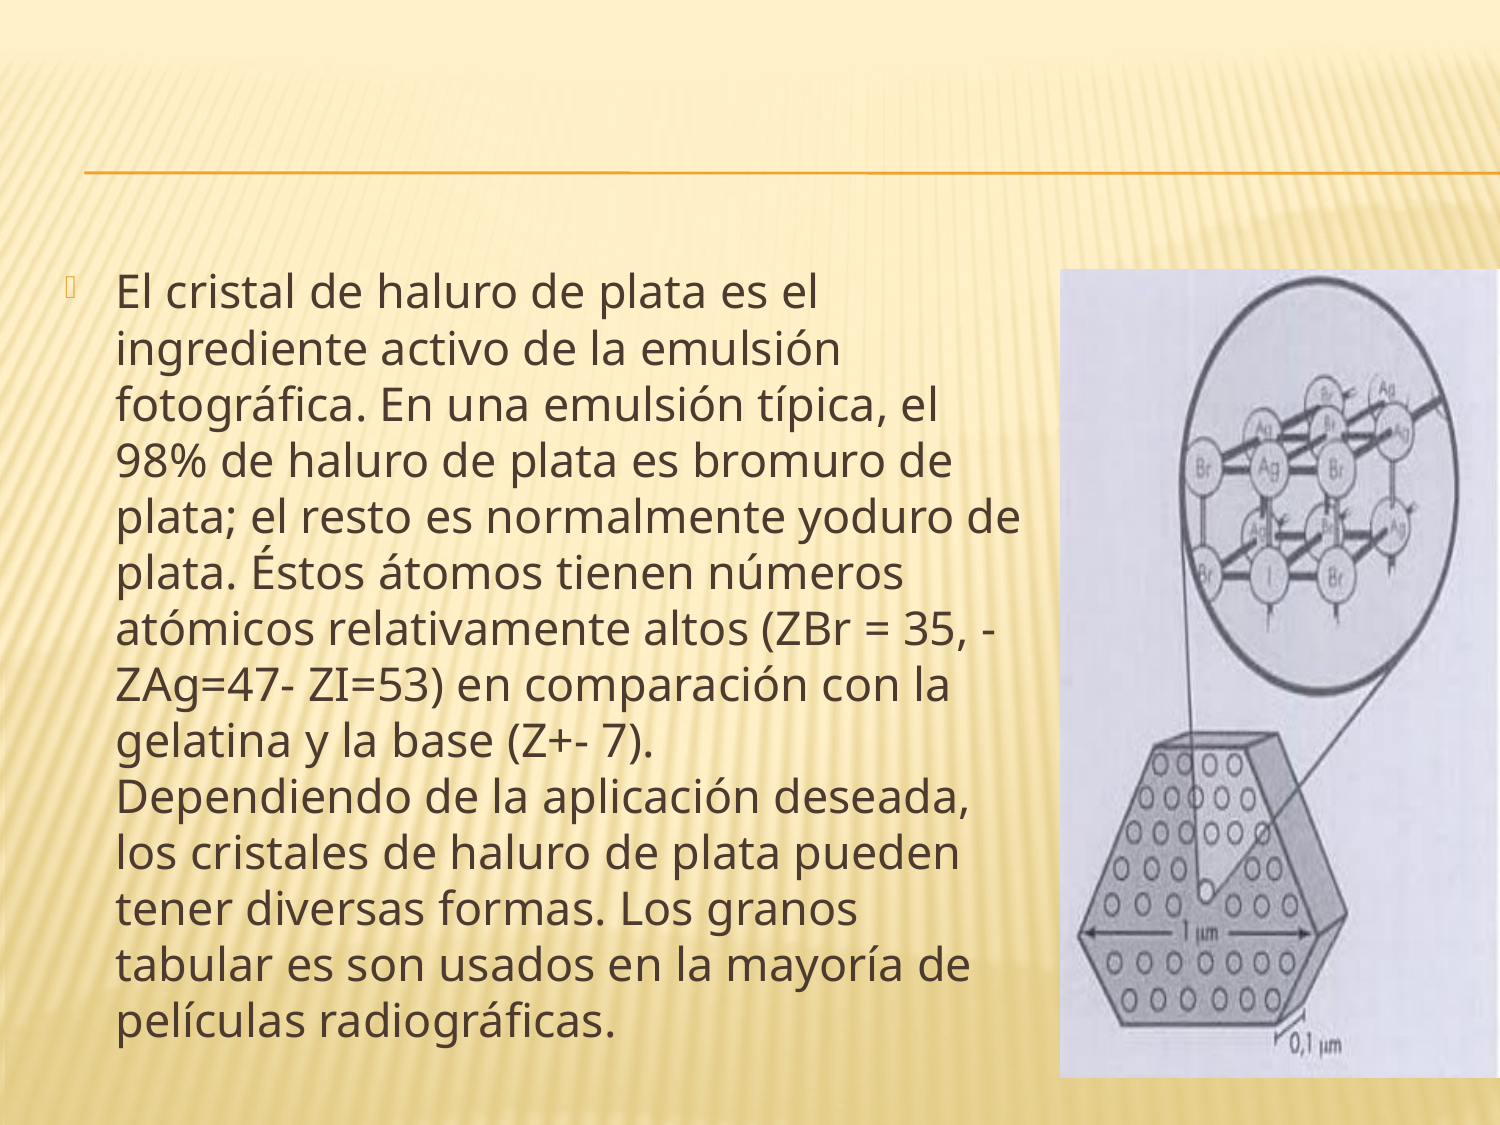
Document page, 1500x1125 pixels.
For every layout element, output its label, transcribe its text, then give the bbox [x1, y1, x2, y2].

list El cristal de haluro de plata es el ingrediente activo de la emulsión fotográfica. En una emulsión típica, el 98% de haluro de plata es bromuro de plata; el resto es normalmente yoduro de plata. Éstos átomos tienen números atómicos relativamente altos (ZBr = 35, -ZAg=47- ZI=53) en comparación con la gelatina y la base (Z+- 7). Dependiendo de la aplicación deseada, los cristales de haluro de plata pueden tener diversas formas. Los granos tabular es son usados en la mayoría de películas radiográficas. [50, 254, 1043, 1055]
picture [1060, 269, 1500, 1079]
